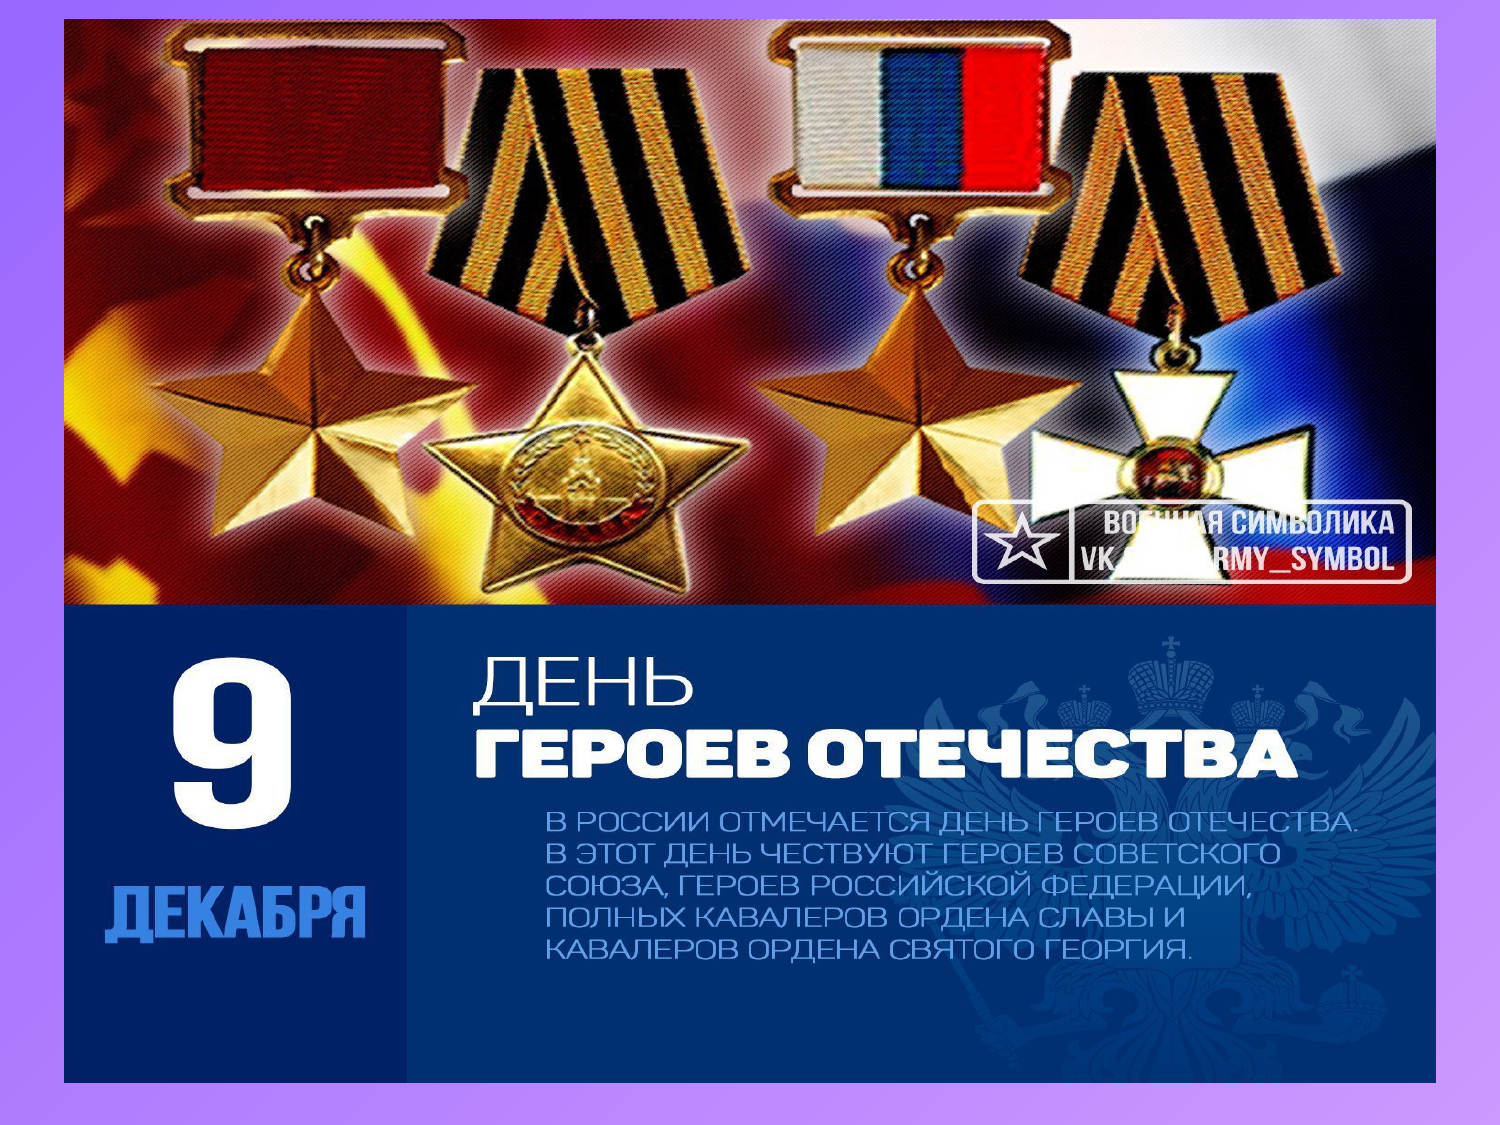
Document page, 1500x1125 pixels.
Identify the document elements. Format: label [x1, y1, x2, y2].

picture [64, 18, 1436, 1083]
